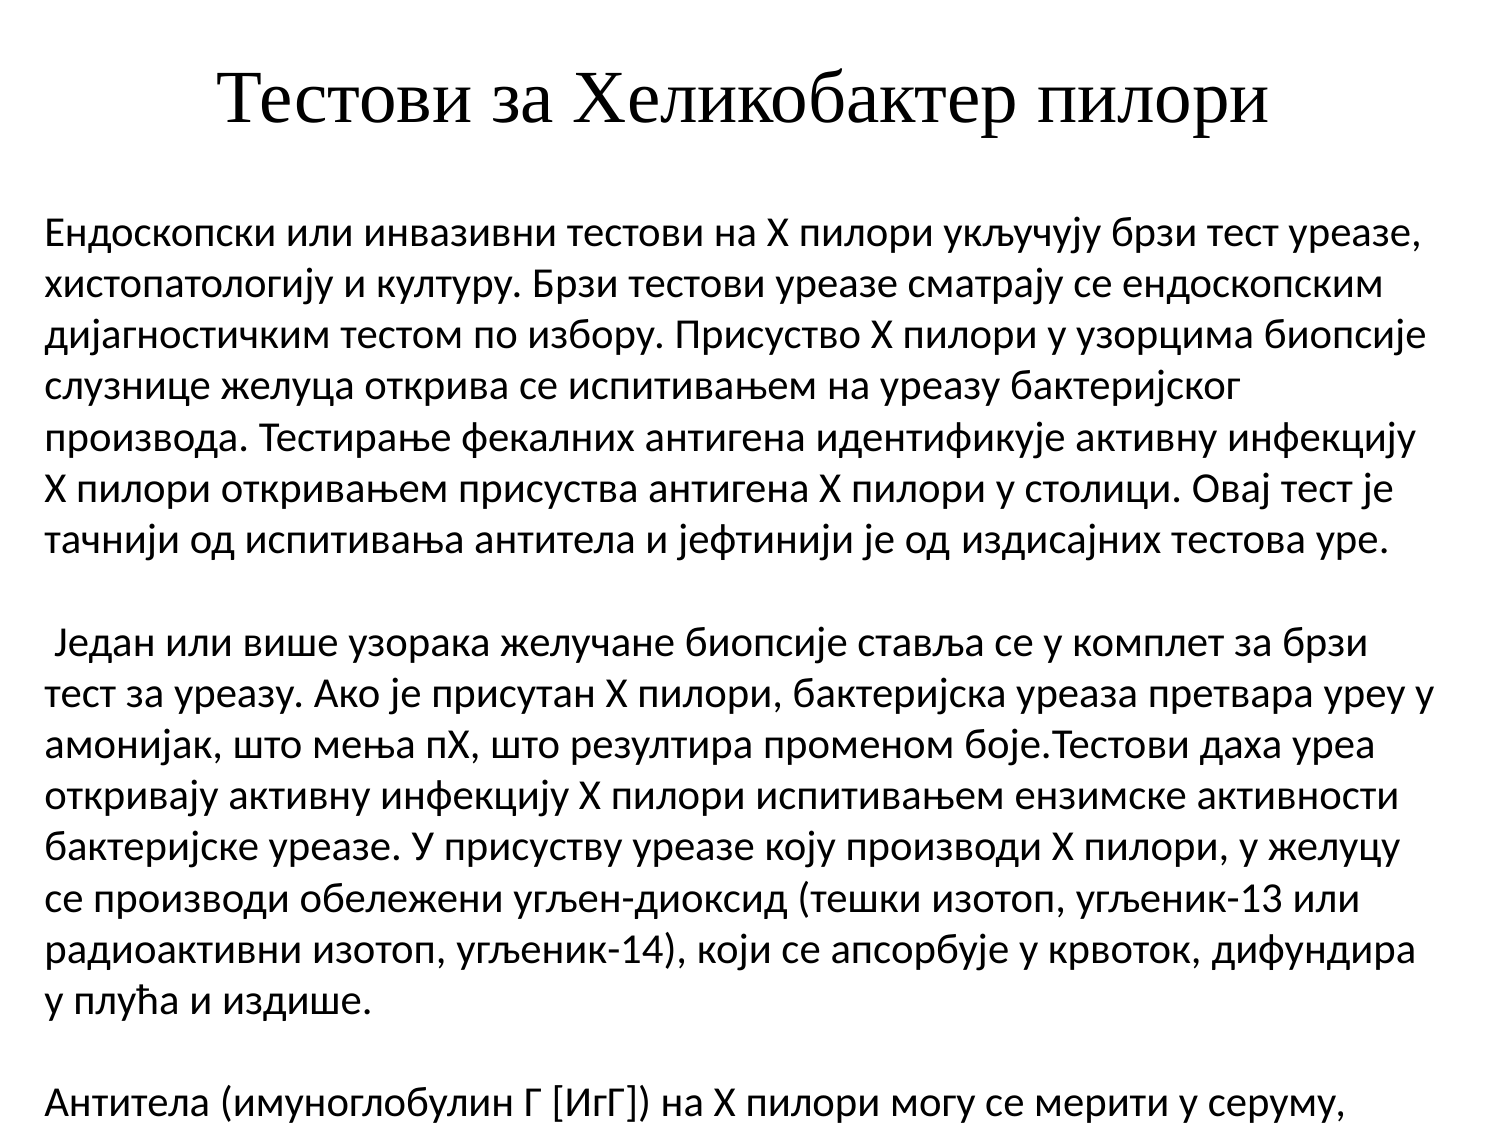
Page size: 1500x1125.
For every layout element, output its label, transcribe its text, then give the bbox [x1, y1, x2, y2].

title Тестови за Хеликобактер пилори [69, 0, 1420, 187]
list Ендоскопски или инвазивни тестови на Х пилори укључују брзи тест уреазе, хистопатологију и културу. Брзи тестови уреазе сматрају се ендоскопским дијагностичким тестом по избору. Присуство Х пилори у узорцима биопсије слузнице желуца открива се испитивањем на уреазу бактеријског производа. Тестирање фекалних антигена идентификује активну инфекцију Х пилори откривањем присуства антигена Х пилори у столици. Овај тест је тачнији од испитивања антитела и јефтинији је од издисајних тестова уре. Један или више узорака желучане биопсије ставља се у комплет за брзи тест за уреазу. Ако је присутан Х пилори, бактеријска уреаза претвара уреу у амонијак, што мења пХ, што резултира променом боје.Тестови даха уреа откривају активну инфекцију Х пилори испитивањем ензимске активности бактеријске уреазе. У присуству уреазе коју производи Х пилори, у желуцу се производи обележени угљен-диоксид (тешки изотоп, угљеник-13 или радиоактивни изотоп, угљеник-14), који се апсорбује у крвоток, дифундира у плућа и издише. Антитела (имуноглобулин Г [ИгГ]) на Х пилори могу се мерити у серуму, плазми или пуној крви. Резултати тестова пуне крви добијени на штапићима прстију су мање поуздани. [29, 196, 1459, 1125]
